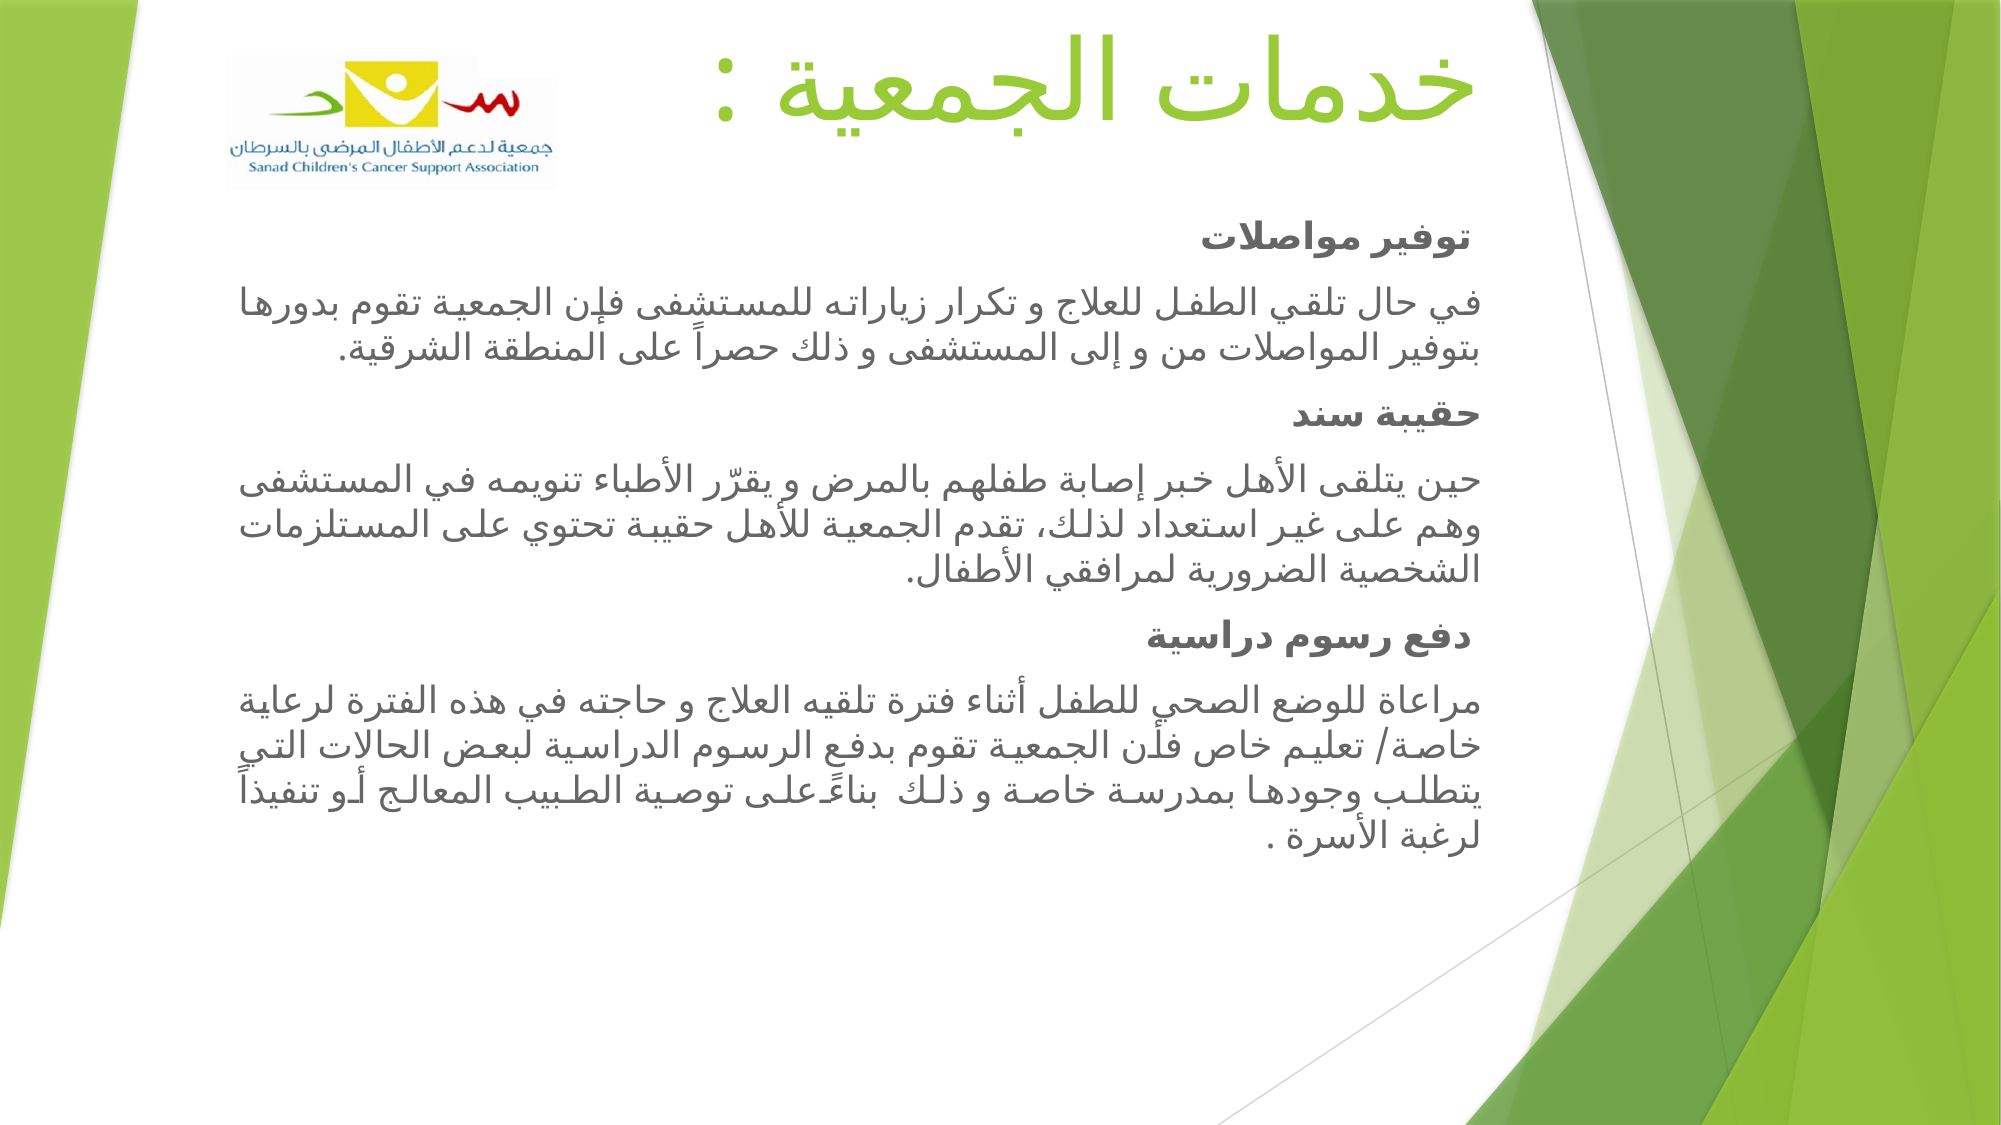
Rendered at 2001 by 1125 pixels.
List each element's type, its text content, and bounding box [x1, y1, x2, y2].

subtitle توفير مواصلات في حال تلقي الطفل للعلاج و تكرار زياراته للمستشفى فإن الجمعية تقوم بدورها بتوفير المواصلات من و إلى المستشفى و ذلك حصراً على المنطقة الشرقية. حقيبة سند حين يتلقى الأهل خبر إصابة طفلهم بالمرض و يقرّر الأطباء تنويمه في المستشفى وهم على غير استعداد لذلك، تقدم الجمعية للأهل حقيبة تحتوي على المستلزمات الشخصية الضرورية لمرافقي الأطفال. دفع رسوم دراسية مراعاة للوضع الصحي للطفل أثناء فترة تلقيه العلاج و حاجته في هذه الفترة لرعاية خاصة/ تعليم خاص فأن الجمعية تقوم بدفع الرسوم الدراسية لبعض الحالات التي يتطلب وجودها بمدرسة خاصة و ذلك بناءً على توصية الطبيب المعالج أو تنفيذاً لرغبة الأسرة . [223, 204, 1498, 958]
title خدمات الجمعية : [223, 0, 1498, 204]
picture [203, 35, 618, 202]
